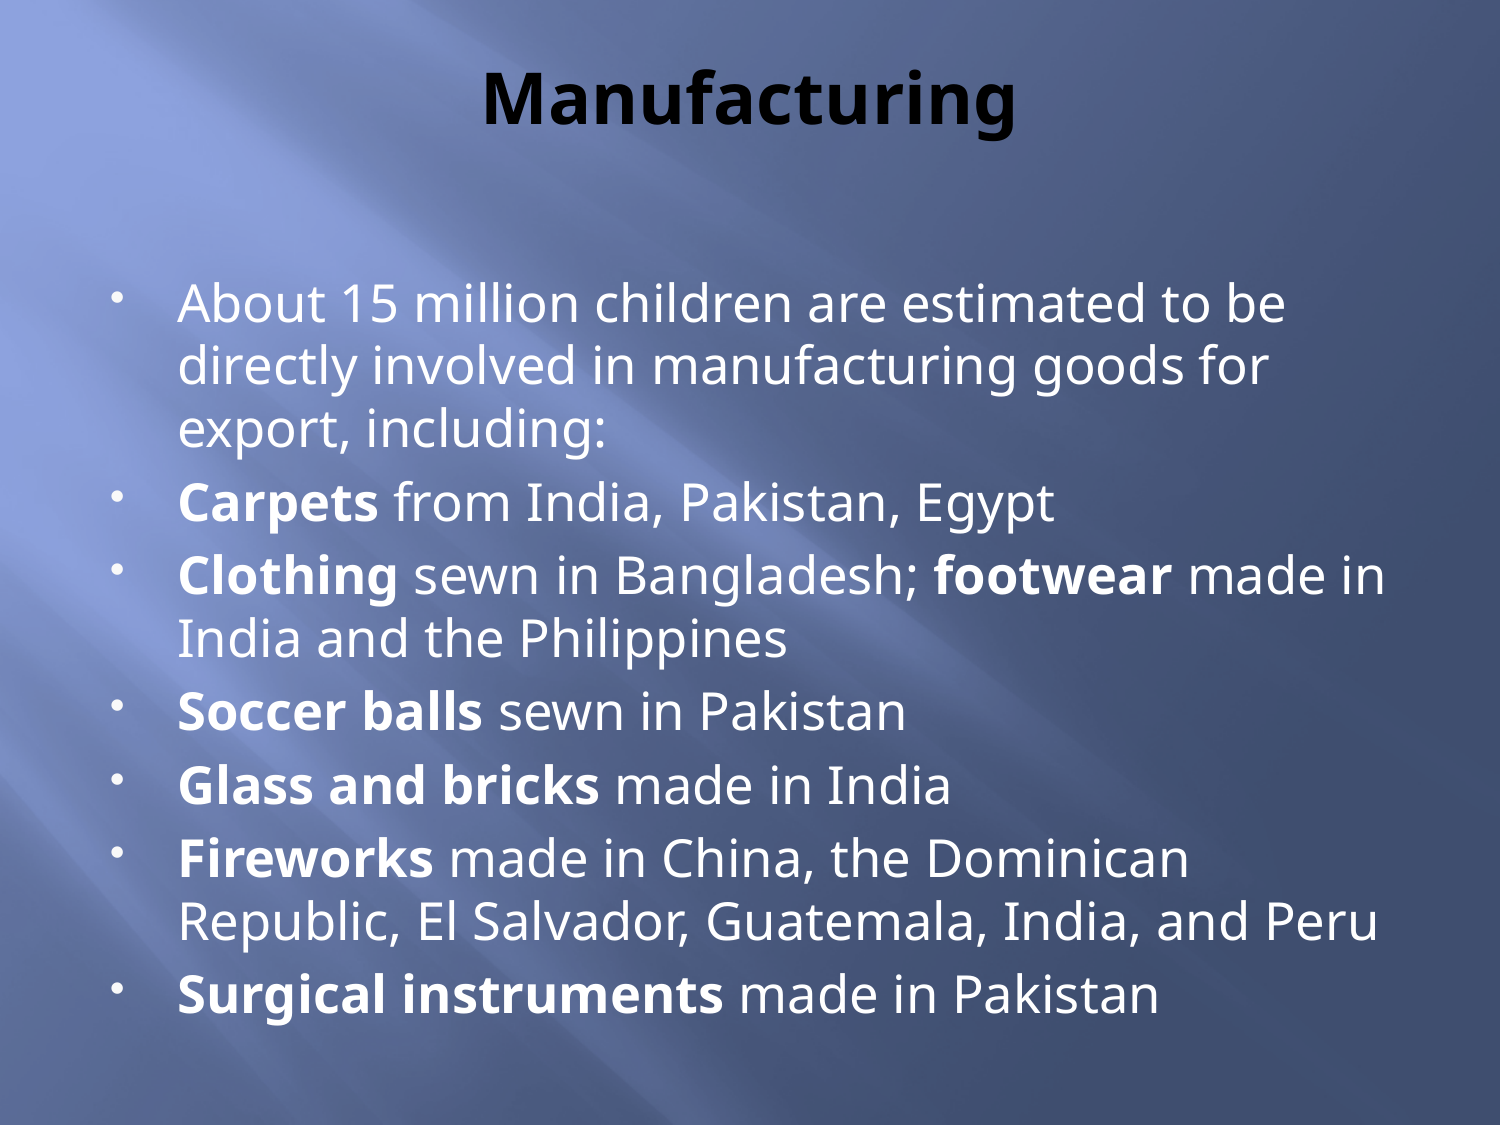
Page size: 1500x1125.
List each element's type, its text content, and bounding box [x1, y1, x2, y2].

title Manufacturing [75, 45, 1425, 233]
list About 15 million children are estimated to be directly involved in manufacturing goods for export, including: Carpets from India, Pakistan, Egypt Clothing sewn in Bangladesh; footwear made in India and the Philippines Soccer balls sewn in Pakistan Glass and bricks made in India Fireworks made in China, the Dominican Republic, El Salvador, Guatemala, India, and Peru Surgical instruments made in Pakistan [75, 262, 1425, 1035]
